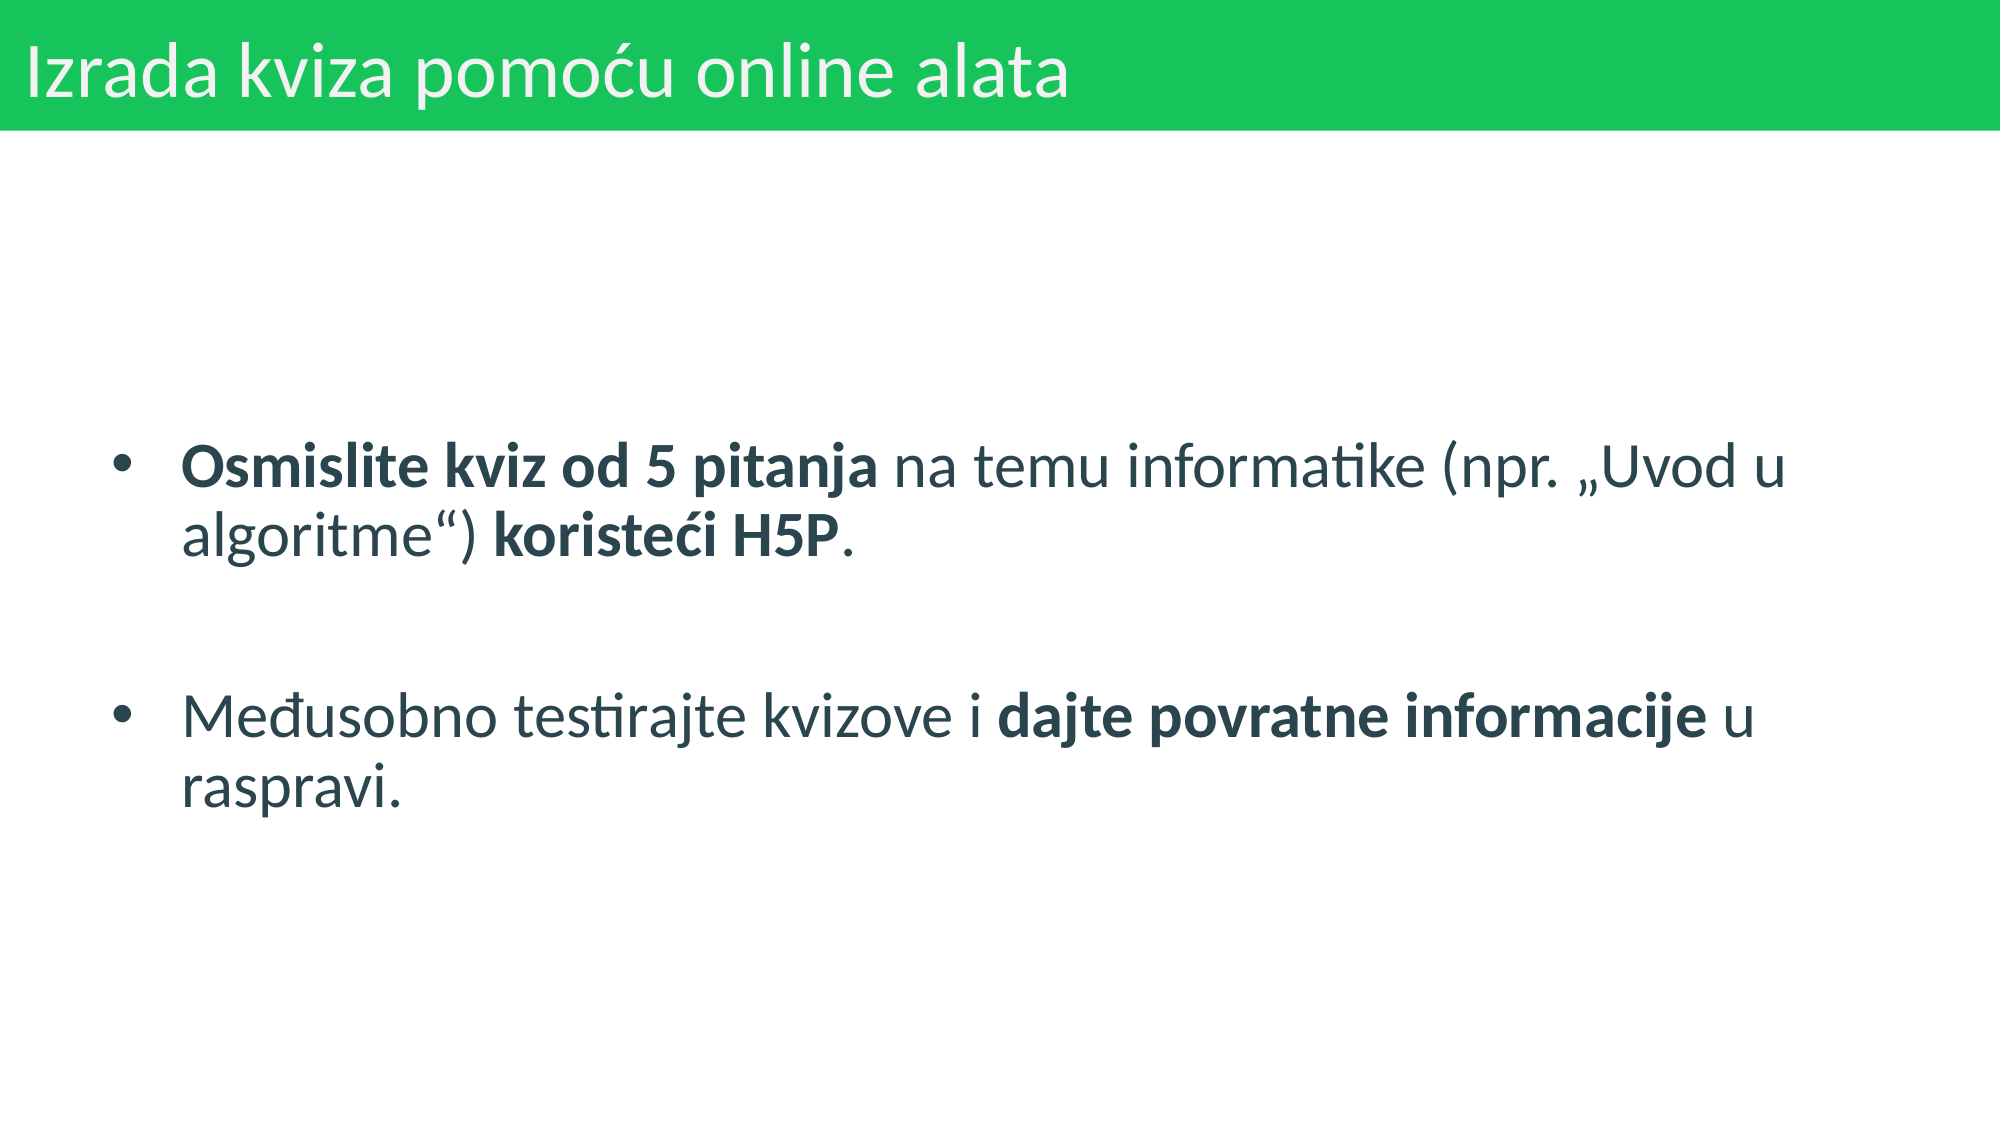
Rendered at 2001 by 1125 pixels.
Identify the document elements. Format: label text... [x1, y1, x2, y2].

title Izrada kviza pomoću online alata [16, 13, 1976, 131]
list Osmislite kviz od 5 pitanja na temu informatike (npr. „Uvod u algoritme“) koristeći H5P. Međusobno testirajte kvizove i dajte povratne informacije u raspravi. [16, 144, 1976, 1108]
